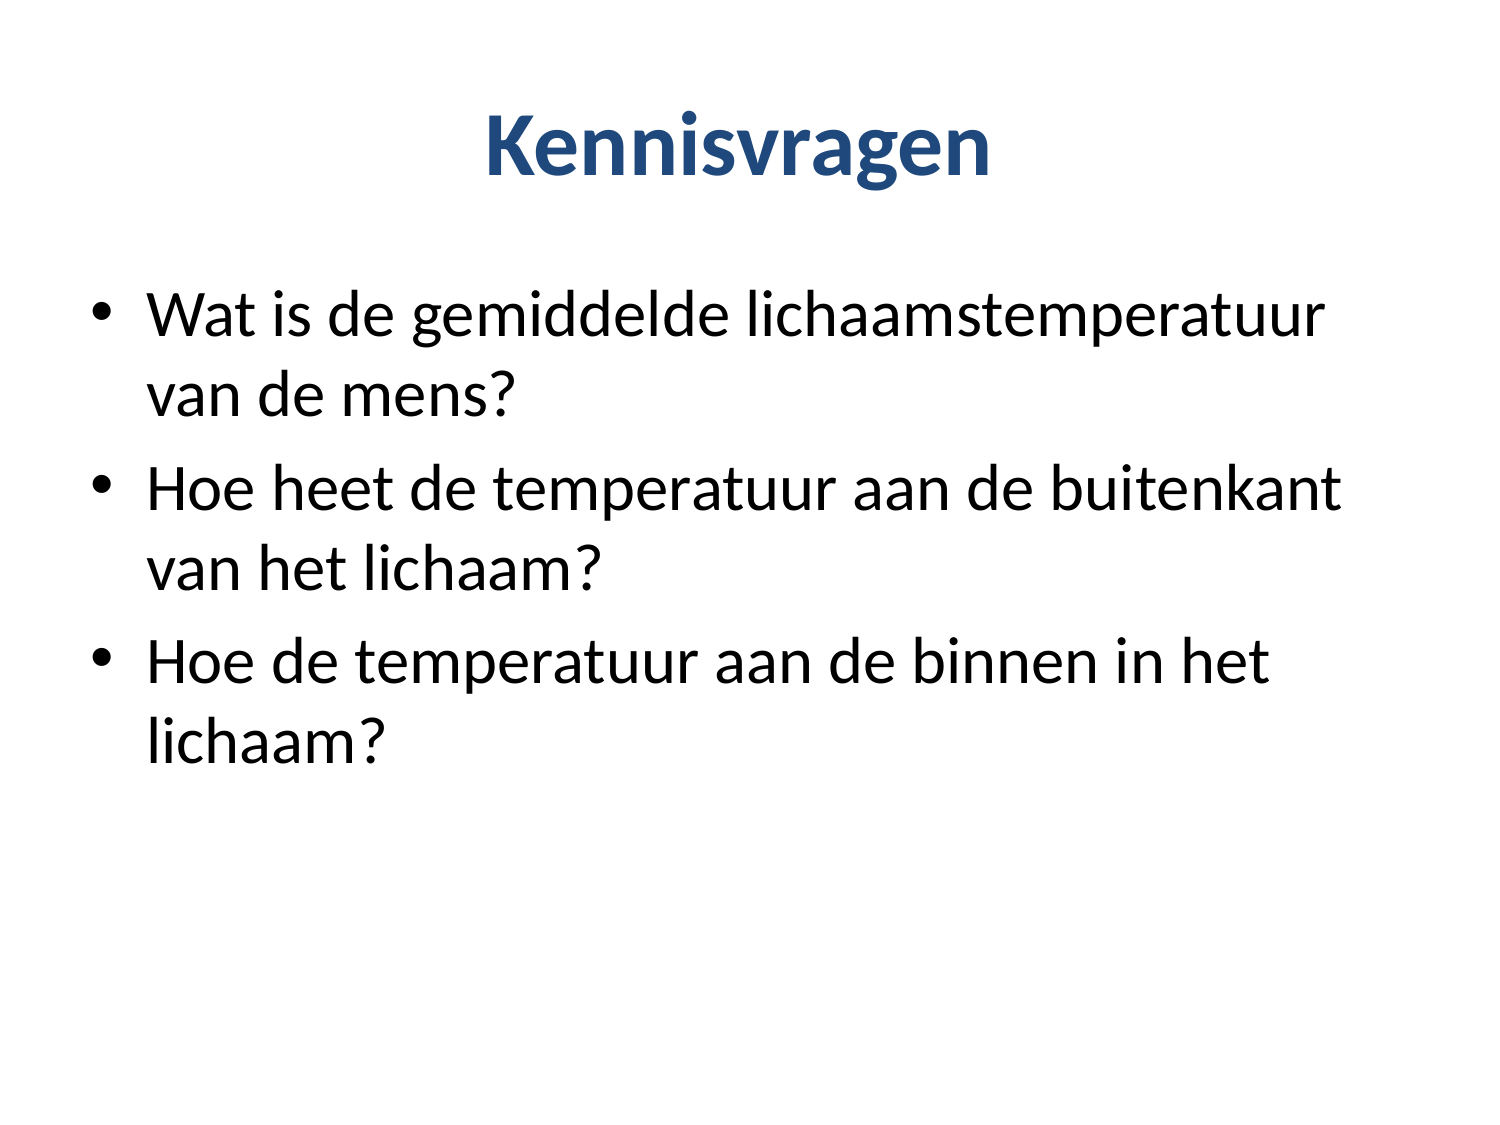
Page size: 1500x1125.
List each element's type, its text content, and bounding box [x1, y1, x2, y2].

title Kennisvragen [75, 45, 1425, 233]
list Wat is de gemiddelde lichaamstemperatuur van de mens? Hoe heet de temperatuur aan de buitenkant van het lichaam? Hoe de temperatuur aan de binnen in het lichaam? [75, 262, 1425, 1005]
